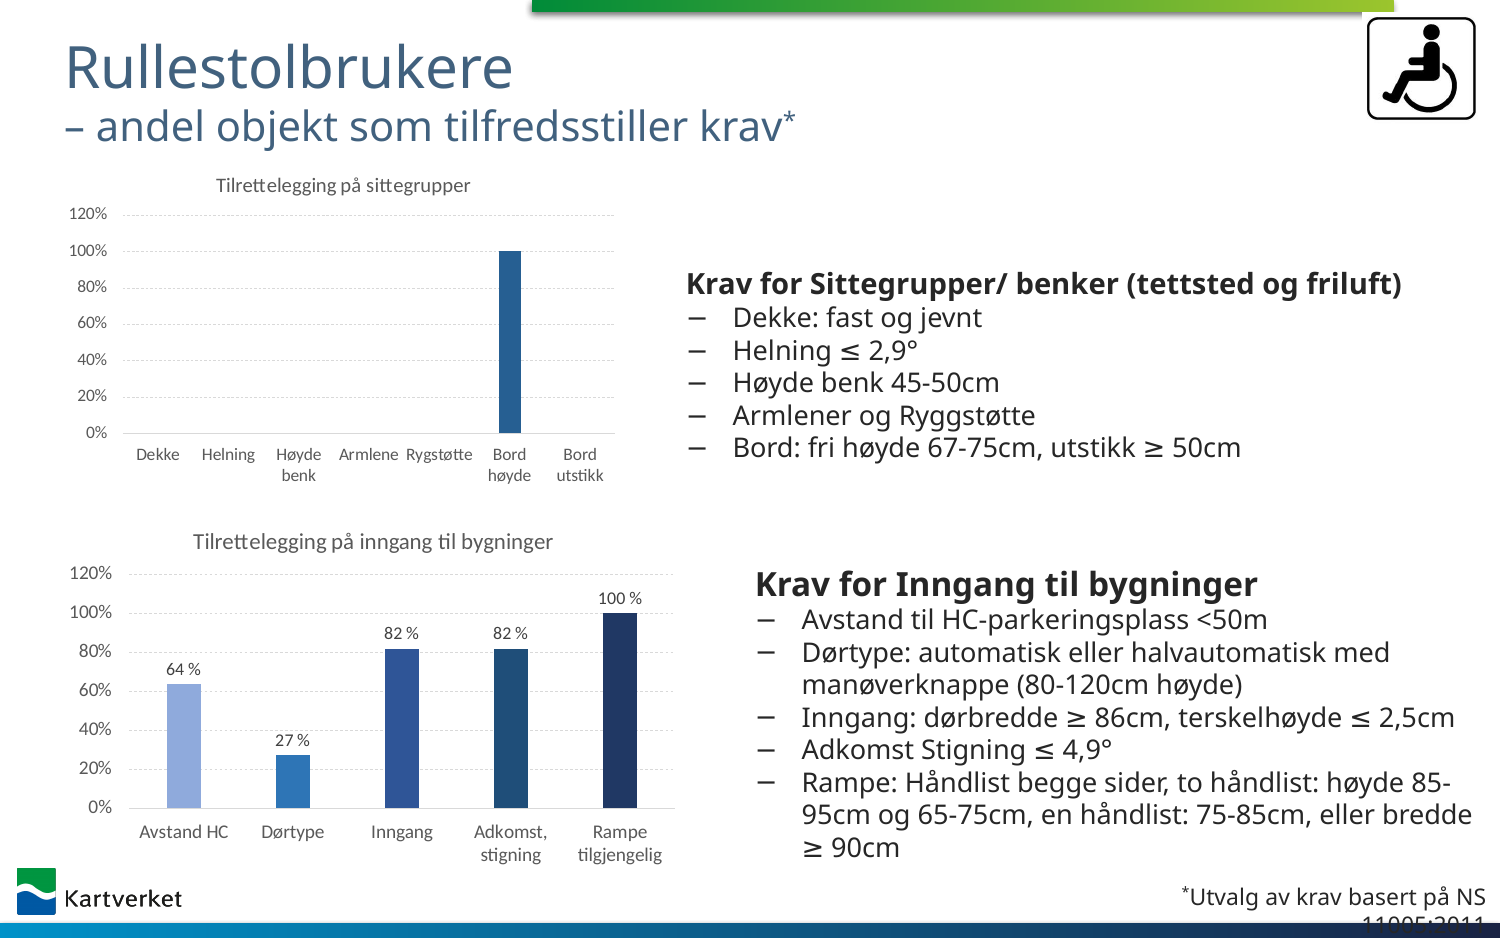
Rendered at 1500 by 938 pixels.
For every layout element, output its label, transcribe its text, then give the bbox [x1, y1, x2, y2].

text_box Rullestolbrukere – andel objekt som tilfredsstiller krav* [49, 25, 1431, 158]
text_box Krav for Sittegrupper/ benker (tettsted og friluft) Dekke: fast og jevnt Helning ≤ 2,9° Høyde benk 45-50cm Armlener og Ryggstøtte Bord: fri høyde 67-75cm, utstikk ≥ 50cm [670, 258, 1418, 471]
picture [62, 520, 685, 874]
text_box Krav for Inngang til bygninger Avstand til HC-parkeringsplass <50m Dørtype: automatisk eller halvautomatisk med manøverknappe (80-120cm høyde) Inngang: dørbredde ≥ 86cm, terskelhøyde ≤ 2,5cm Adkomst Stigning ≤ 4,9° Rampe: Håndlist begge sider, to håndlist: høyde 85-95cm og 65-75cm, en håndlist: 75-85cm, eller bredde ≥ 90cm [740, 555, 1491, 870]
text_box *Utvalg av krav basert på NS 11005:2011 [1068, 873, 1500, 938]
picture [62, 166, 625, 492]
picture [1362, 12, 1481, 126]
